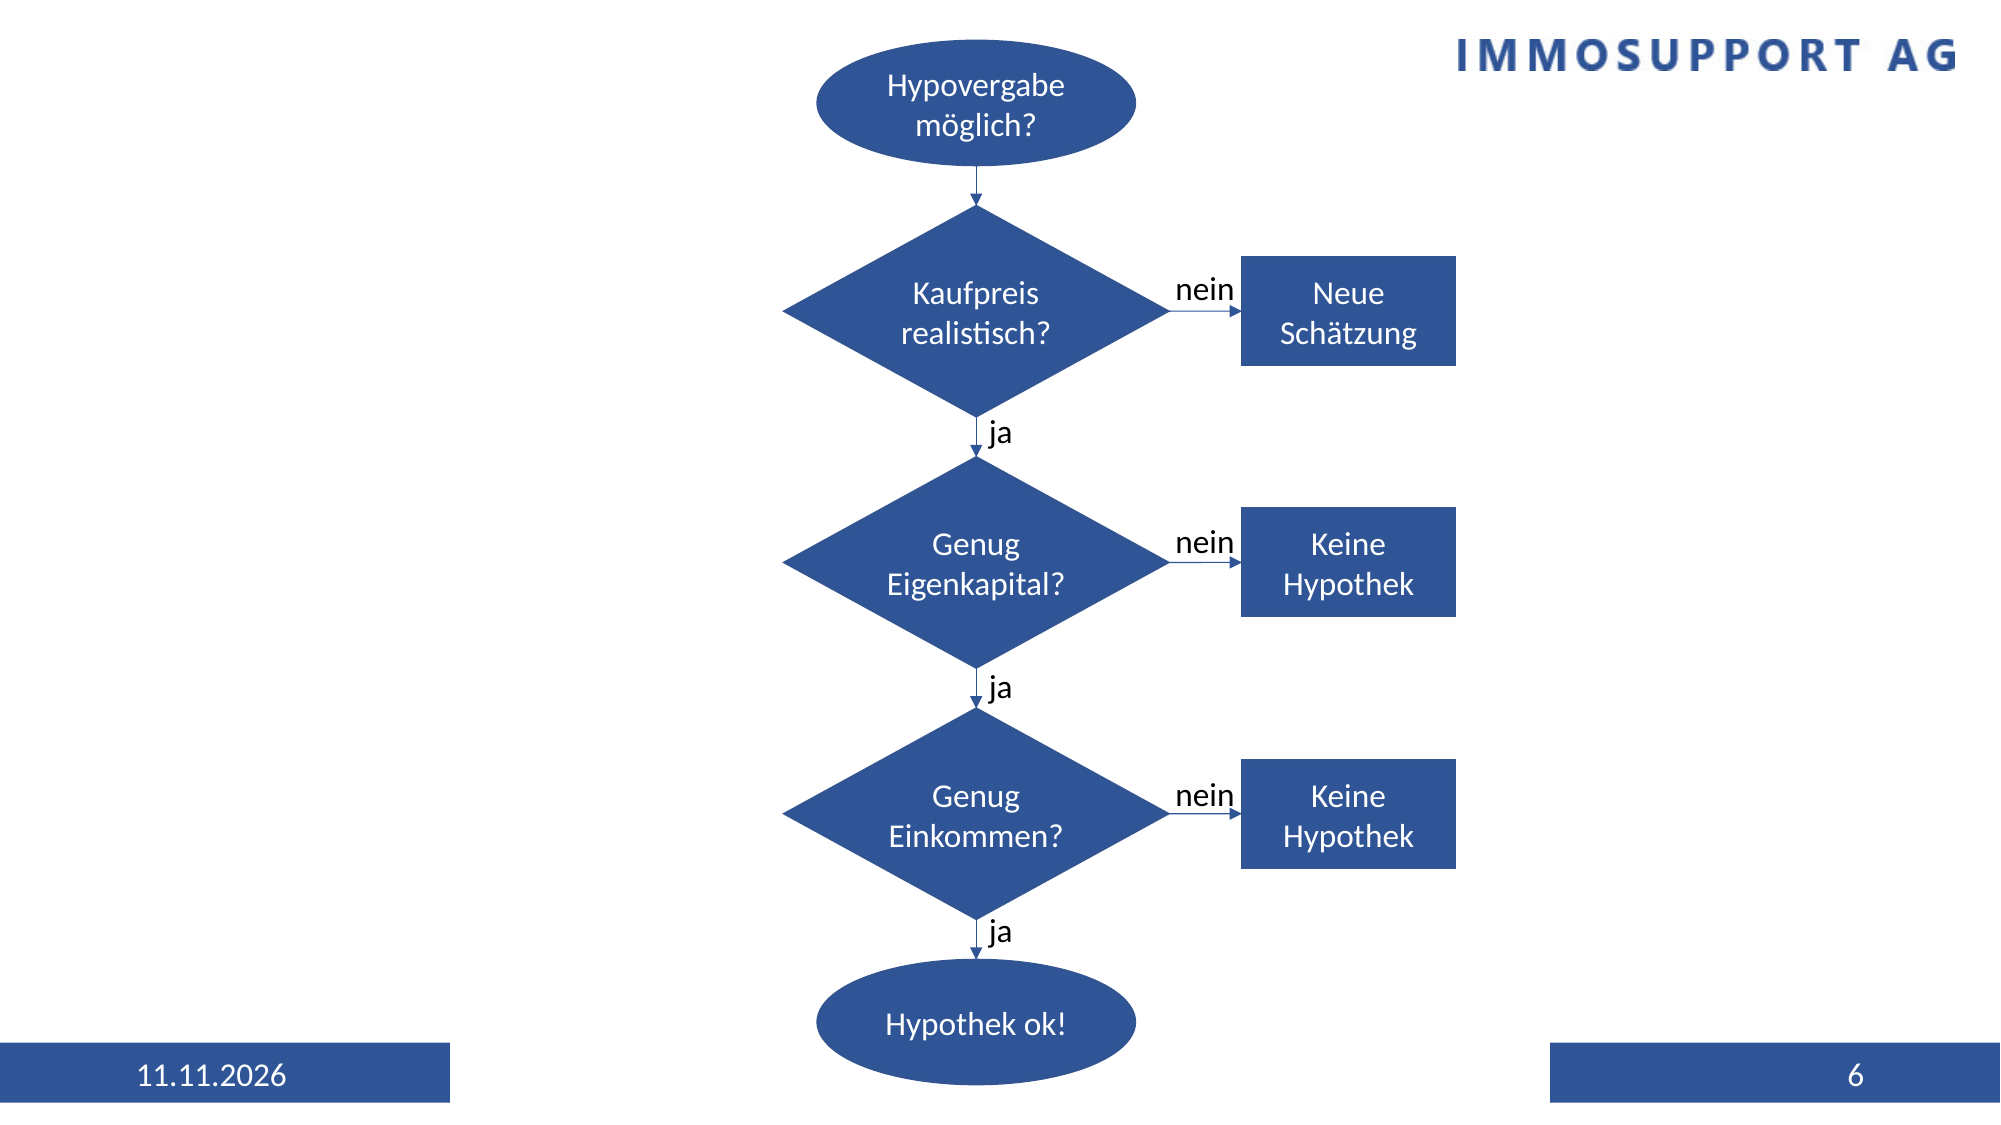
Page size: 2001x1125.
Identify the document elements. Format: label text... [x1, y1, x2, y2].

text_box nein [1160, 765, 1250, 821]
text_box nein [1160, 259, 1250, 315]
text_box Genug Eigenkapital? [782, 457, 1161, 668]
text_box nein [1160, 512, 1250, 568]
text_box ja [973, 657, 1028, 713]
text_box Hypovergabe möglich? [816, 39, 1137, 167]
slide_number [0, 1042, 450, 1103]
text_box ja [973, 901, 1028, 957]
text_box ja [973, 402, 1028, 458]
text_box Keine Hypothek [1241, 759, 1456, 869]
text_box Neue Schätzung [1241, 256, 1456, 366]
text_box Hypothek ok! [816, 958, 1137, 1086]
text_box Keine Hypothek [1241, 507, 1456, 617]
text_box Kaufpreis realistisch? [782, 205, 1164, 416]
text_box Genug Einkommen? [782, 709, 1160, 919]
slide_number 6 [1550, 1042, 2000, 1103]
picture [1458, 39, 1955, 71]
